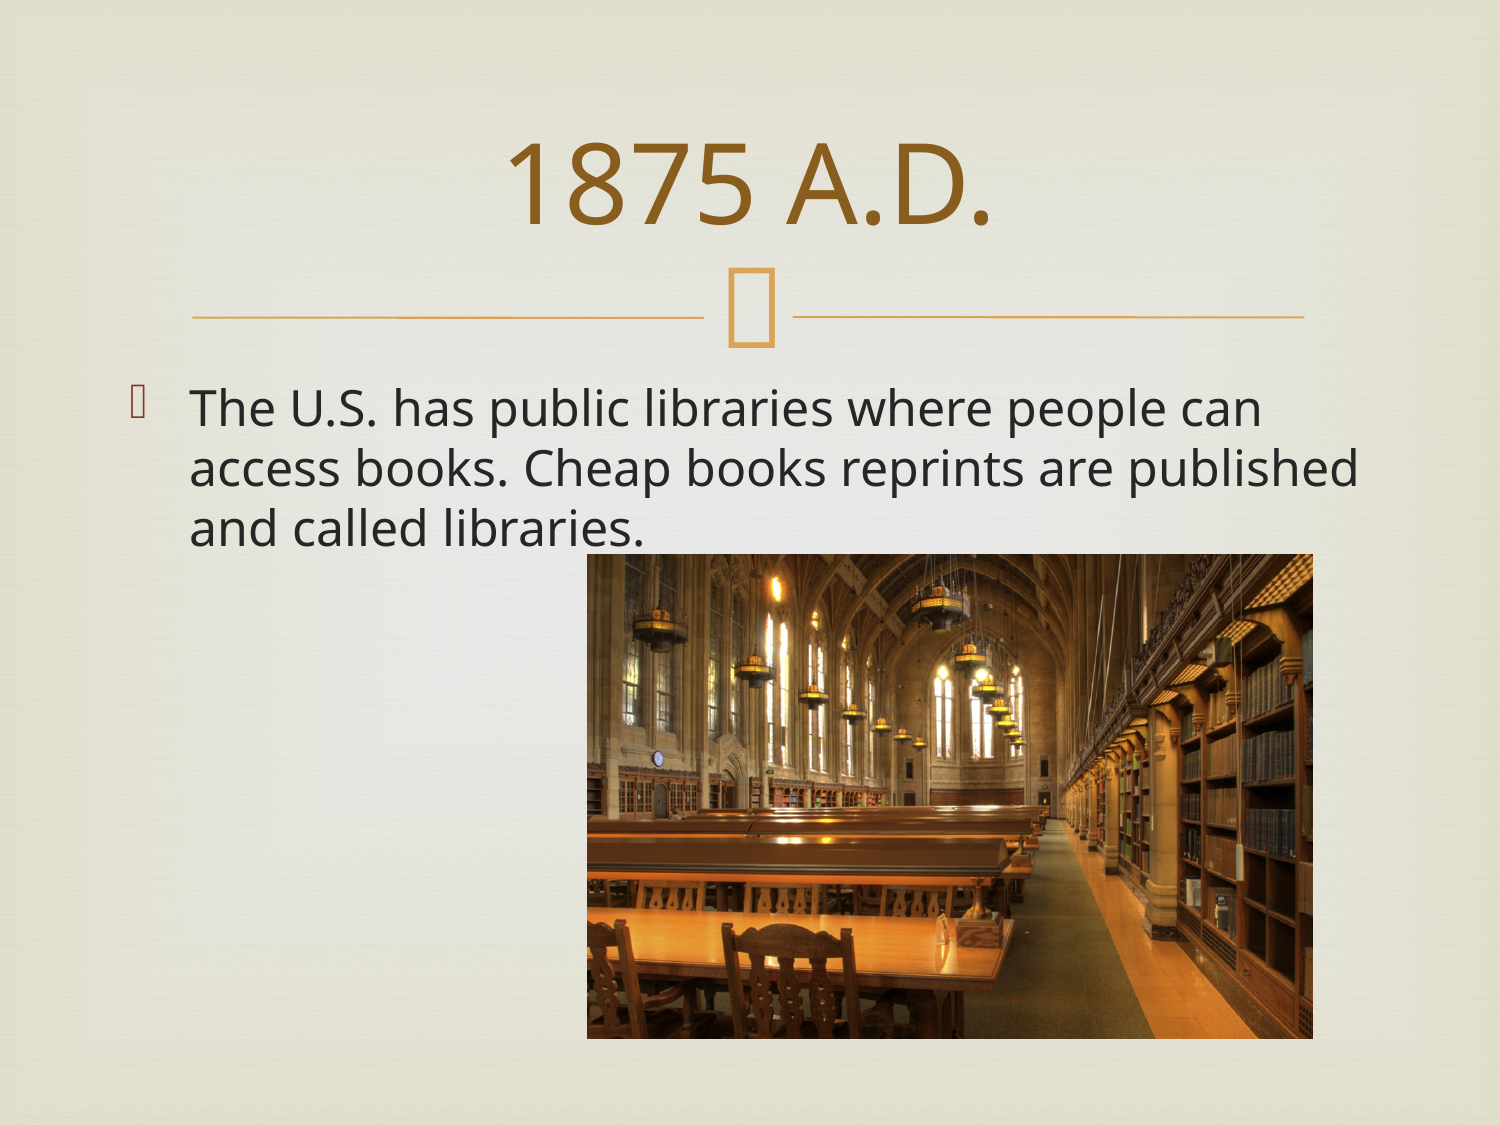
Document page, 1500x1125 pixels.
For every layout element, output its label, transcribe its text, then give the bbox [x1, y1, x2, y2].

picture [586, 553, 1313, 1039]
list The U.S. has public libraries where people can access books. Cheap books reprints are published and called libraries. [114, 368, 1386, 1005]
title 1875 A.D. [112, 93, 1386, 267]
